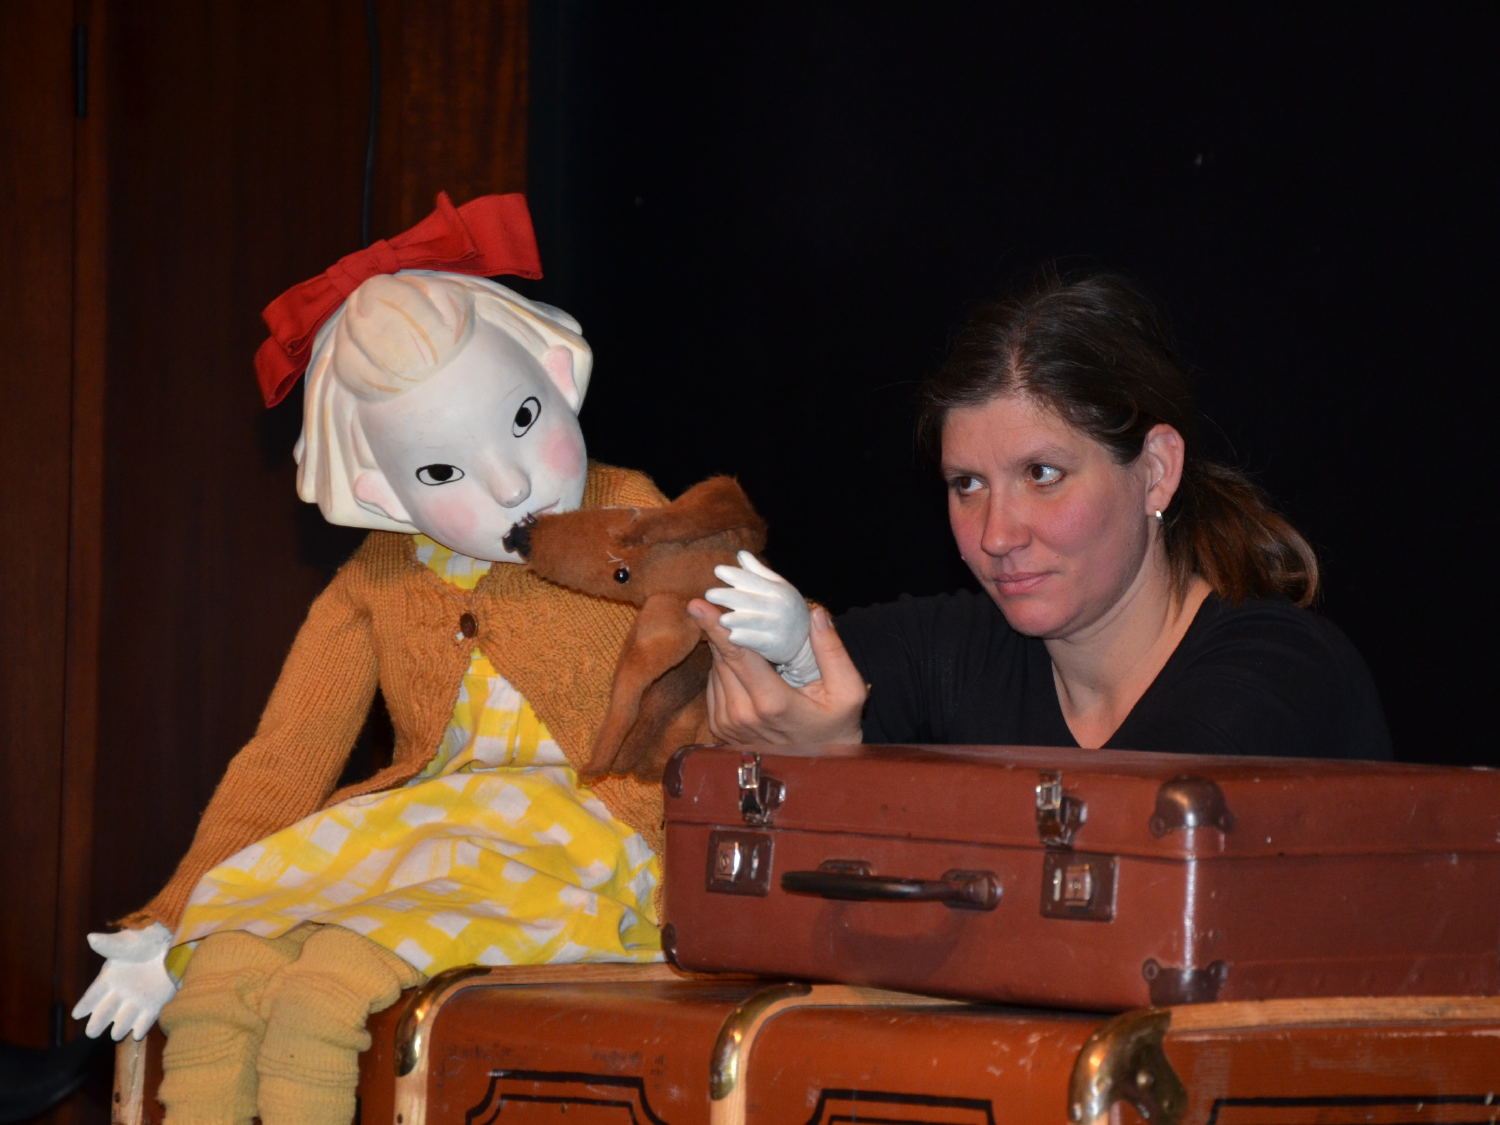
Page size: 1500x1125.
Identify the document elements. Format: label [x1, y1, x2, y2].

list [0, 0, 1500, 1125]
